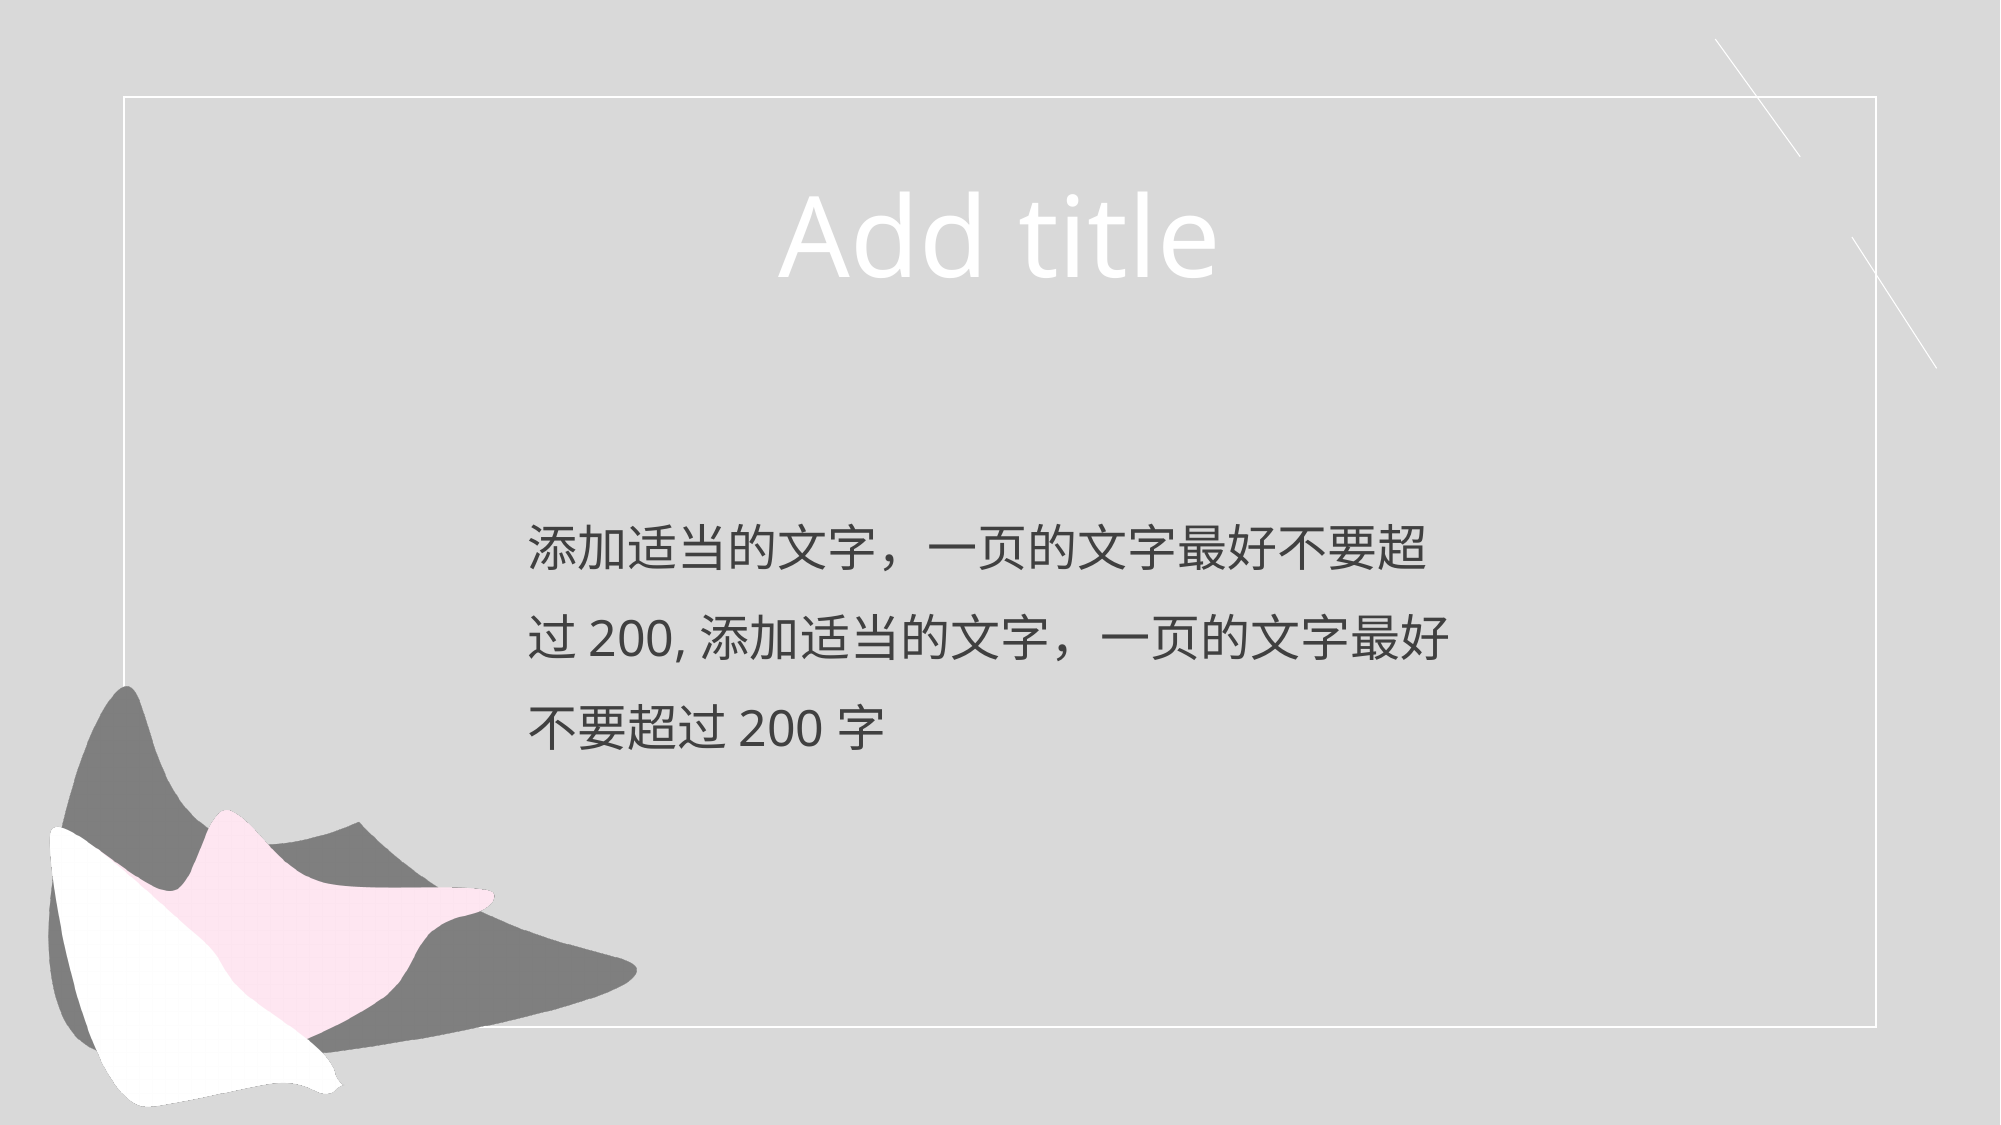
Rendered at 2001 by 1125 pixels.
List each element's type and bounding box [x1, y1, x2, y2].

picture [48, 96, 1877, 1107]
text_box [1715, 39, 1801, 157]
text_box [1851, 236, 1937, 369]
